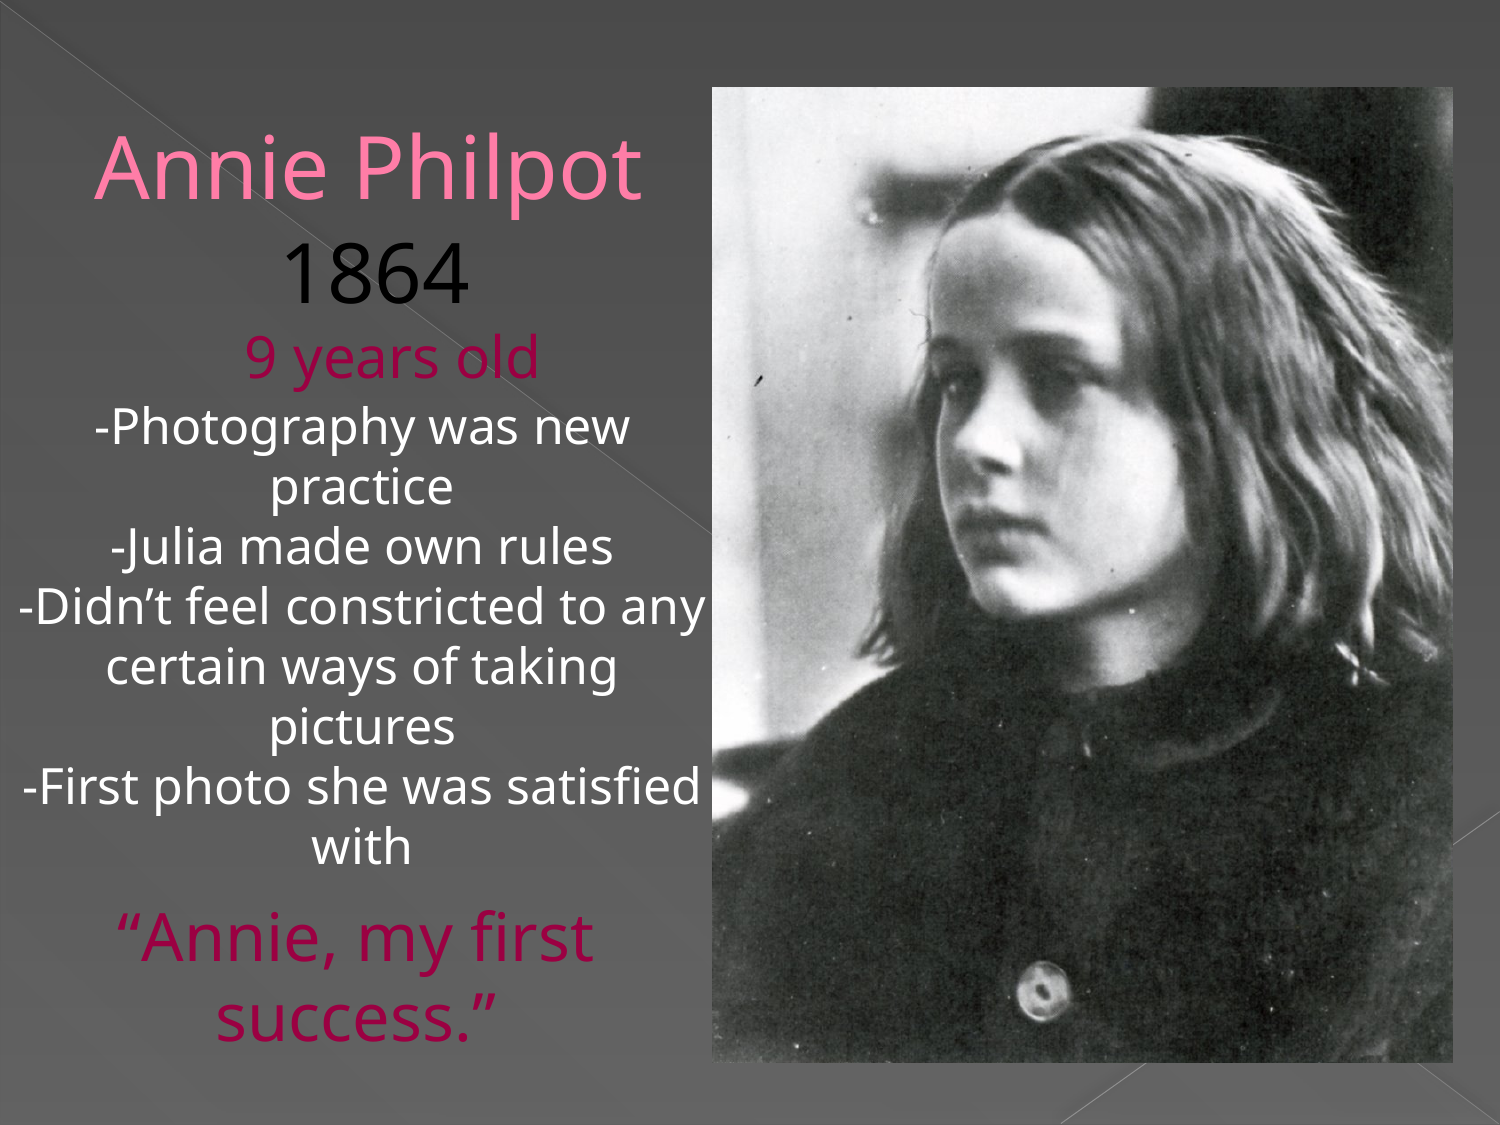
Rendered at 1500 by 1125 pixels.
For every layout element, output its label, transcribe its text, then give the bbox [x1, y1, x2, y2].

text_box -Photography was new practice -Julia made own rules -Didn’t feel constricted to any certain ways of taking pictures -First photo she was satisfied with [0, 387, 702, 883]
title Annie Philpot [0, 50, 725, 280]
text_box 9 years old [230, 312, 557, 398]
text_box 1864 [187, 212, 563, 328]
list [712, 87, 1453, 1063]
text_box “Annie, my first success.” [62, 887, 650, 1063]
